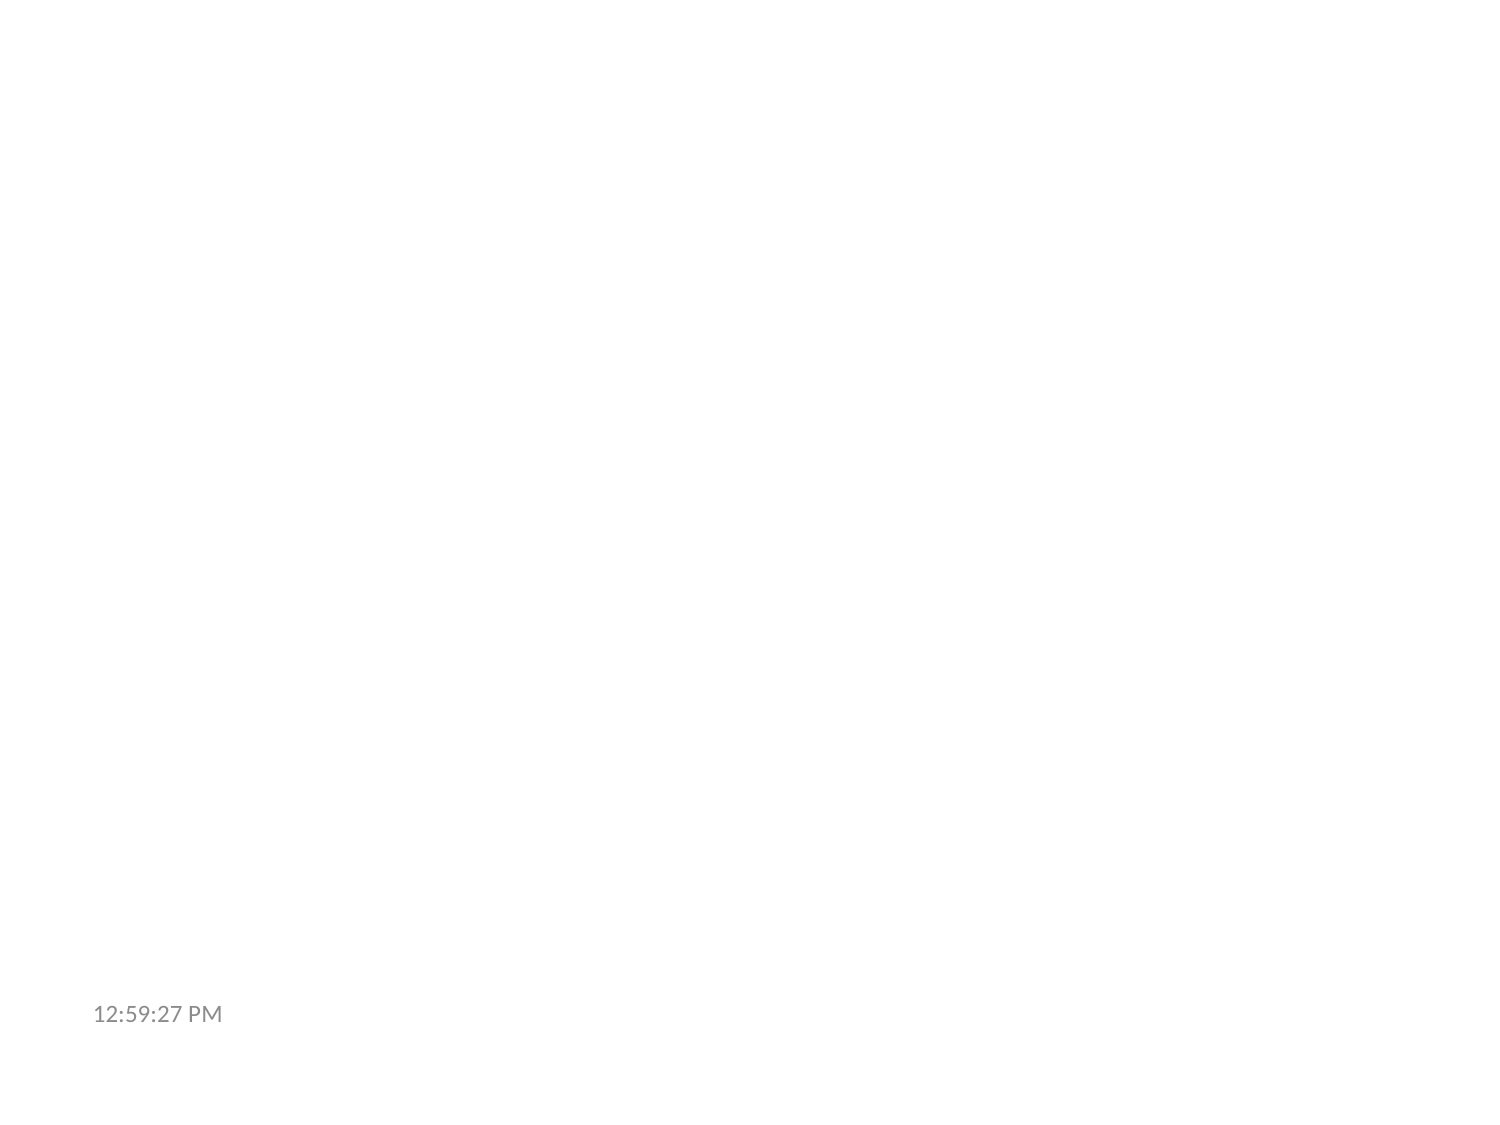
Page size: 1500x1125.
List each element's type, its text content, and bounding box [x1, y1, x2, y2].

text_box 3:35:09 PM [77, 982, 428, 1043]
